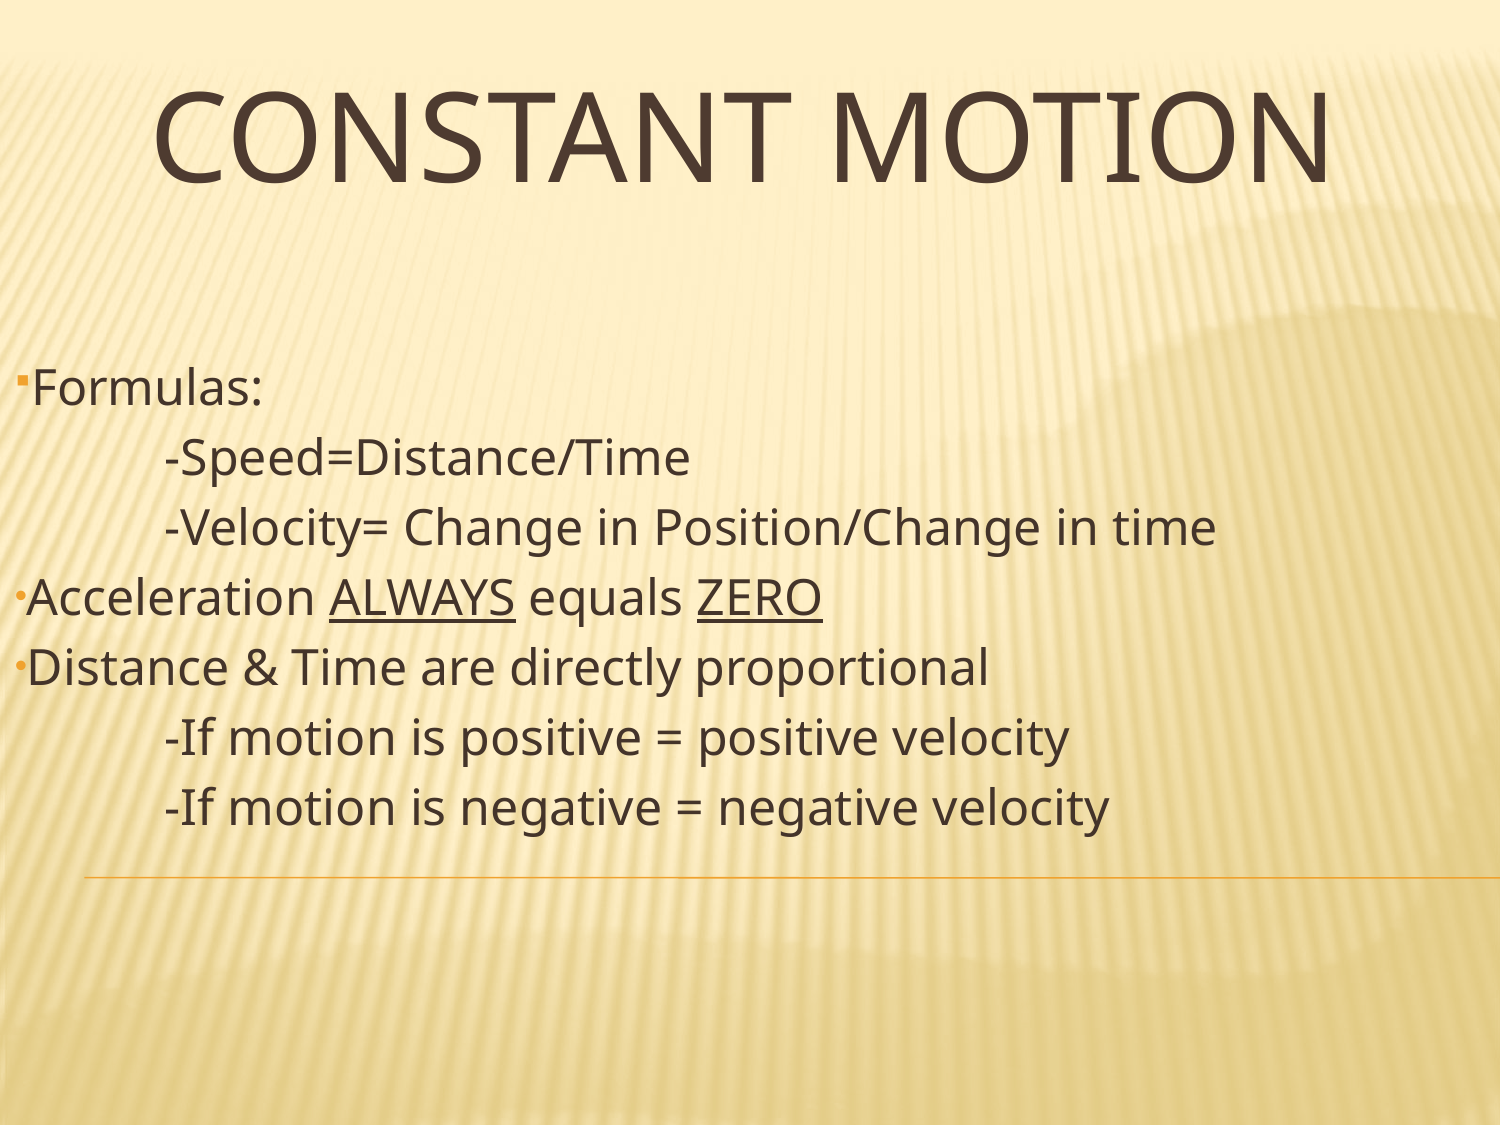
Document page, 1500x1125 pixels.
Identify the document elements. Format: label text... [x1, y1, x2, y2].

title Constant motion [50, 50, 1438, 251]
subtitle Formulas: -Speed=Distance/Time -Velocity= Change in Position/Change in time Acceleration ALWAYS equals ZERO Distance & Time are directly proportional -If motion is positive = positive velocity -If motion is negative = negative velocity [0, 299, 1450, 913]
